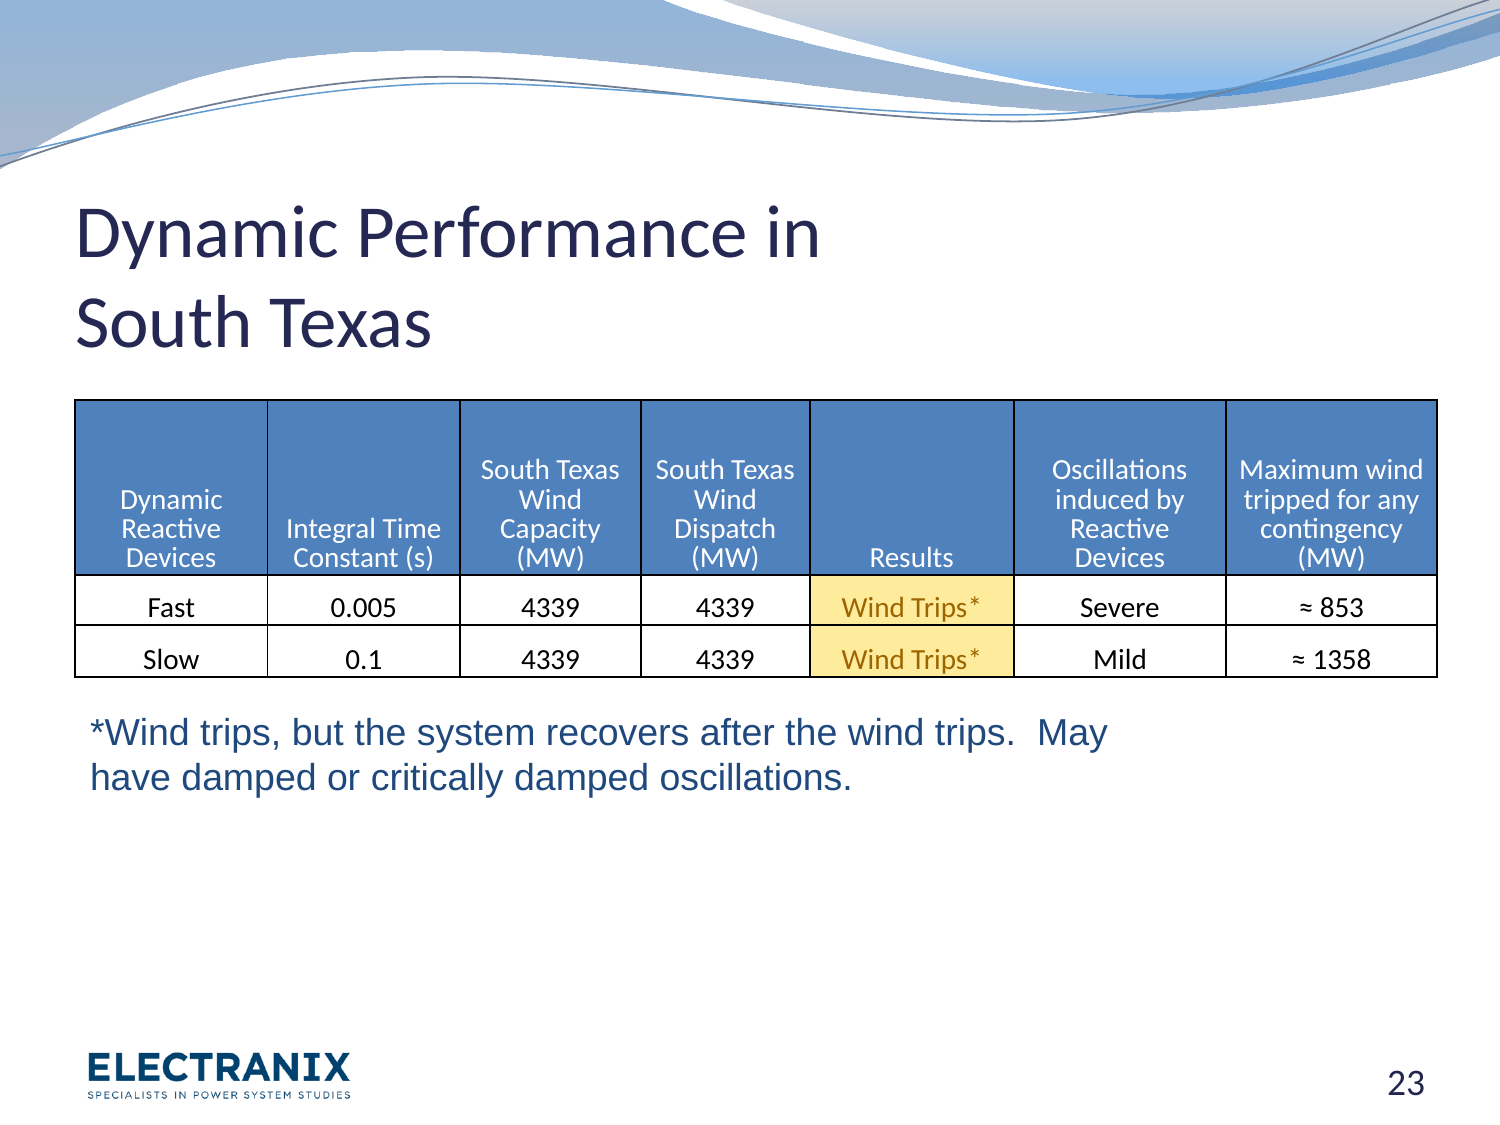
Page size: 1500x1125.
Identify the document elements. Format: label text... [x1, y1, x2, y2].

table_header Results [811, 401, 1013, 574]
table_cell 0.005 [268, 576, 459, 624]
table_cell ≈ 1358 [1227, 626, 1436, 676]
table_header Integral Time Constant (s) [268, 401, 459, 574]
slide_number 23 [1299, 1042, 1425, 1103]
picture [75, 1039, 363, 1113]
table_cell Wind Trips* [811, 576, 1013, 624]
table_cell Wind Trips* [811, 626, 1013, 676]
table_cell Mild [1015, 626, 1225, 676]
text_box *Wind trips, but the system recovers after the wind trips. May have damped or critically damped oscillations. [74, 700, 1188, 806]
table_cell 4339 [461, 576, 640, 624]
table_cell 4339 [642, 576, 809, 624]
table_cell 4339 [642, 626, 809, 676]
table_header Dynamic Reactive Devices [76, 401, 267, 574]
table_cell Severe [1015, 576, 1225, 624]
table_header Maximum wind tripped for any contingency (MW) [1227, 401, 1436, 574]
table_header South Texas Wind Dispatch (MW) [642, 401, 809, 574]
table_header South Texas Wind Capacity (MW) [461, 401, 640, 574]
table_cell 0.1 [268, 626, 459, 676]
table_cell 4339 [461, 626, 640, 676]
table_header Oscillations induced by Reactive Devices [1015, 401, 1225, 574]
title Dynamic Performance in South Texas [75, 174, 1425, 363]
table_cell Fast [76, 576, 267, 624]
table_cell Slow [76, 626, 267, 676]
table_cell ≈ 853 [1227, 576, 1436, 624]
